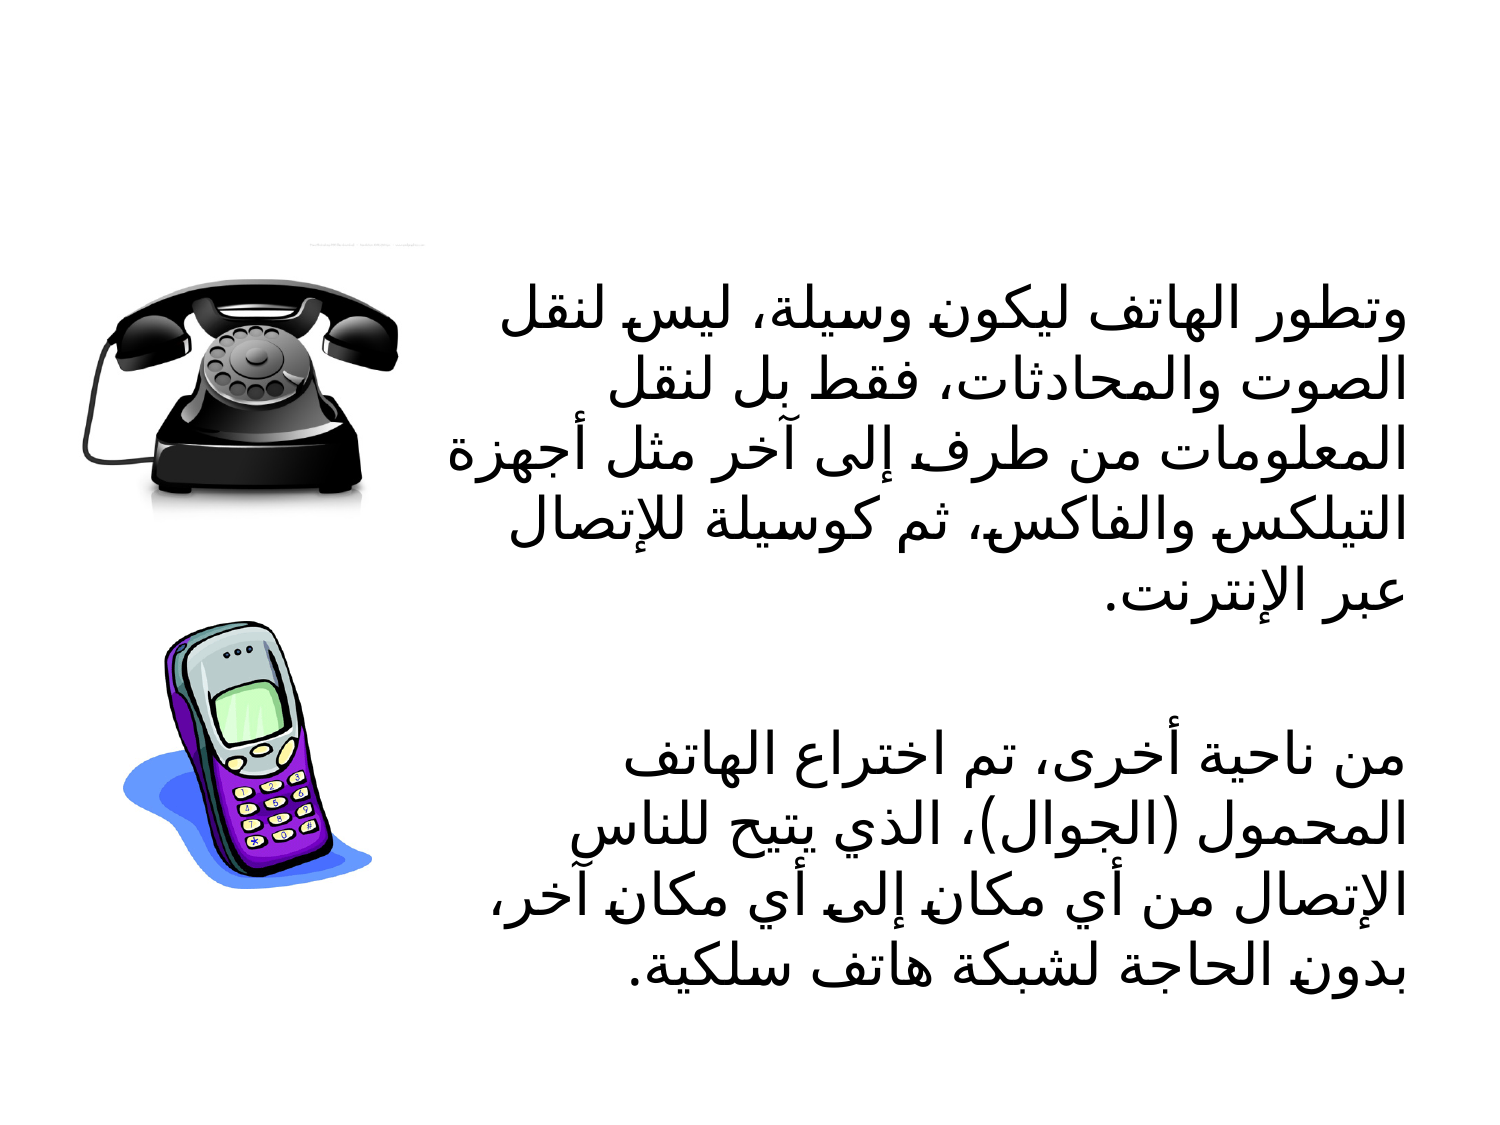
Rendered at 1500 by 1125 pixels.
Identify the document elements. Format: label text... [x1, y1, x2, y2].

picture [123, 621, 373, 889]
picture [67, 243, 426, 530]
list وتطور الهاتف ليكون وسيلة، ليس لنقل الصوت والمحادثات، فقط بل لنقل المعلومات من طرف إلى آخر مثل أجهزة التيلكس والفاكس، ثم كوسيلة للإتصال عبر الإنترنت. من ناحية أخرى، تم اختراع الهاتف المحمول (الجوال)، الذي يتيح للناس الإتصال من أي مكان إلى أي مكان آخر، بدون الحاجة لشبكة هاتف سلكية. [407, 262, 1425, 1005]
